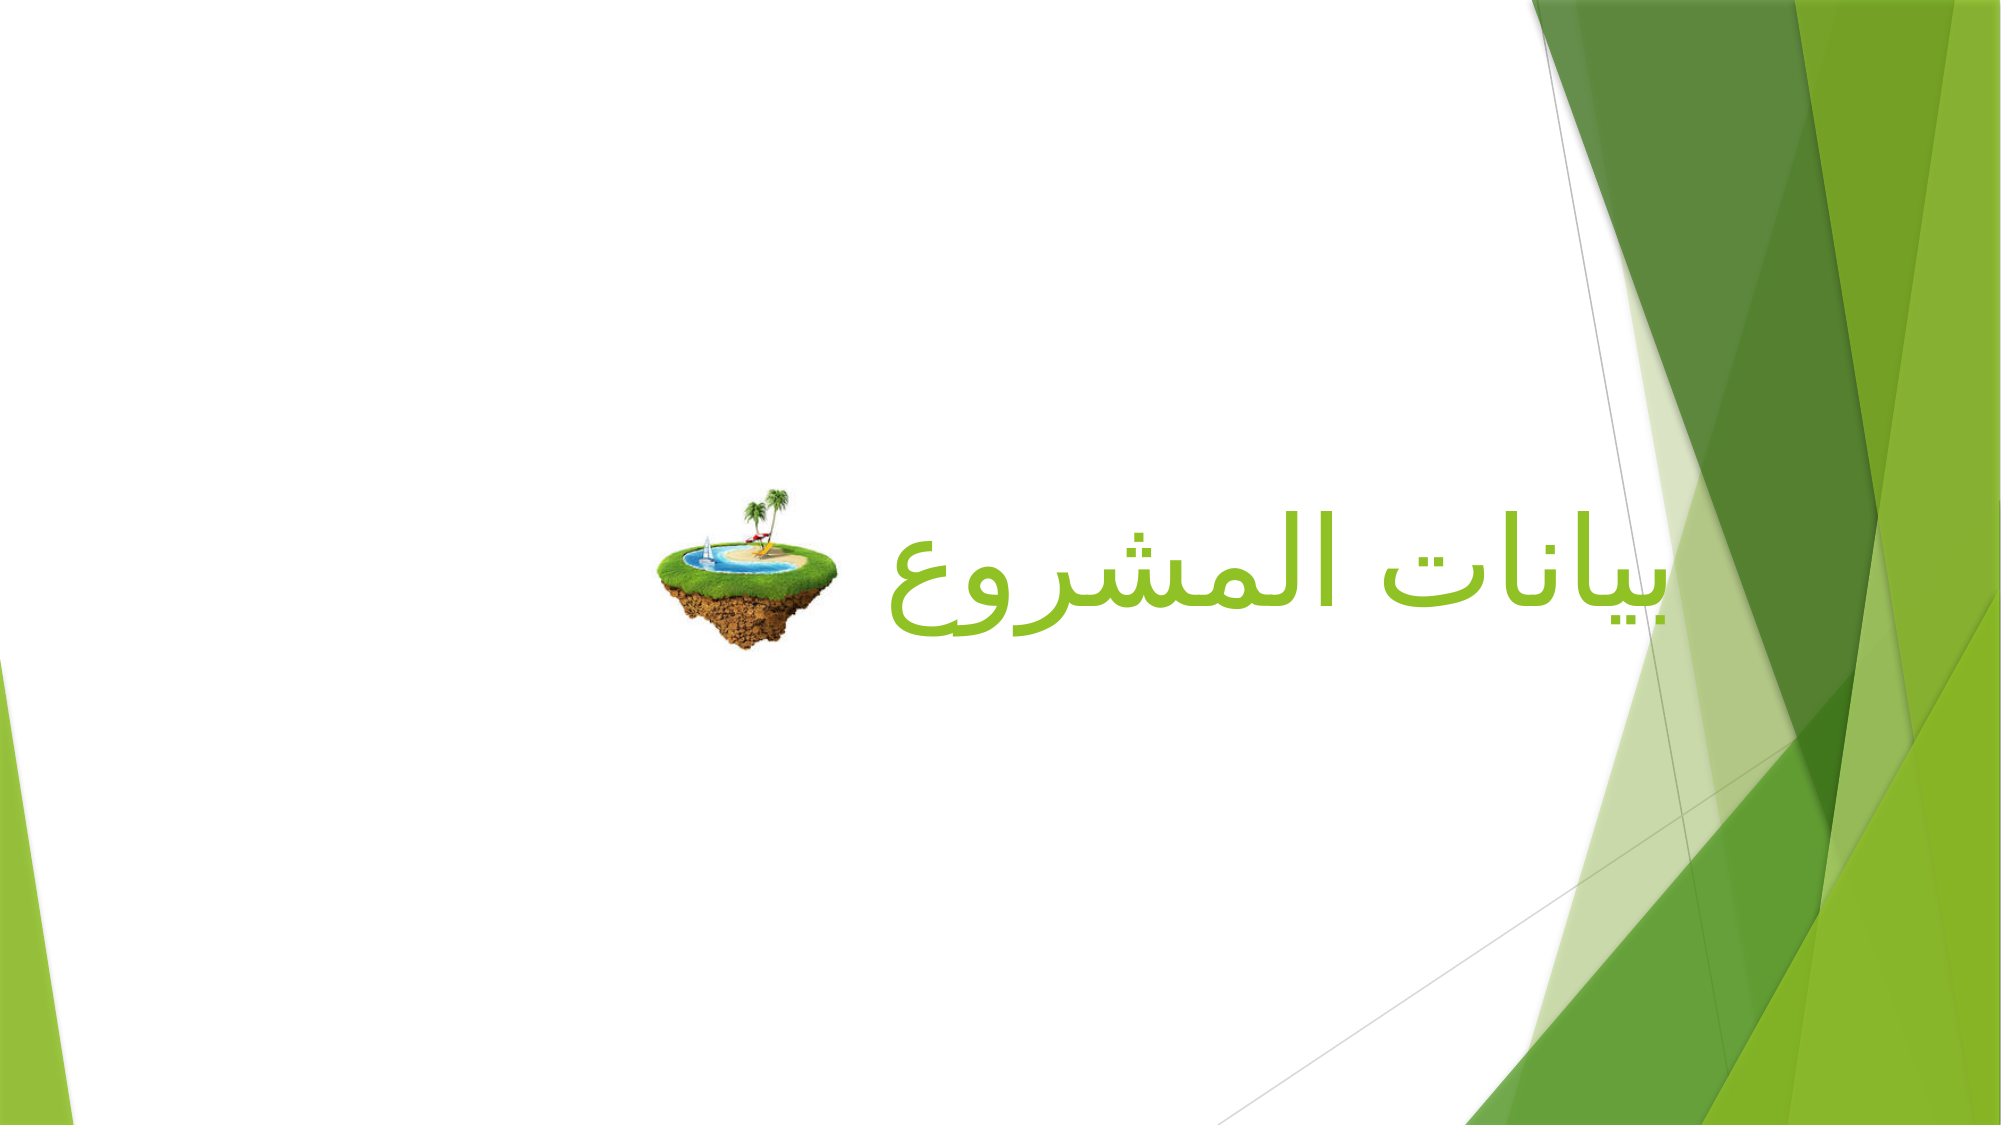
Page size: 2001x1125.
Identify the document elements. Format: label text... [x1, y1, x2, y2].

picture [650, 470, 844, 664]
title بيانات المشروع [575, 474, 1987, 691]
